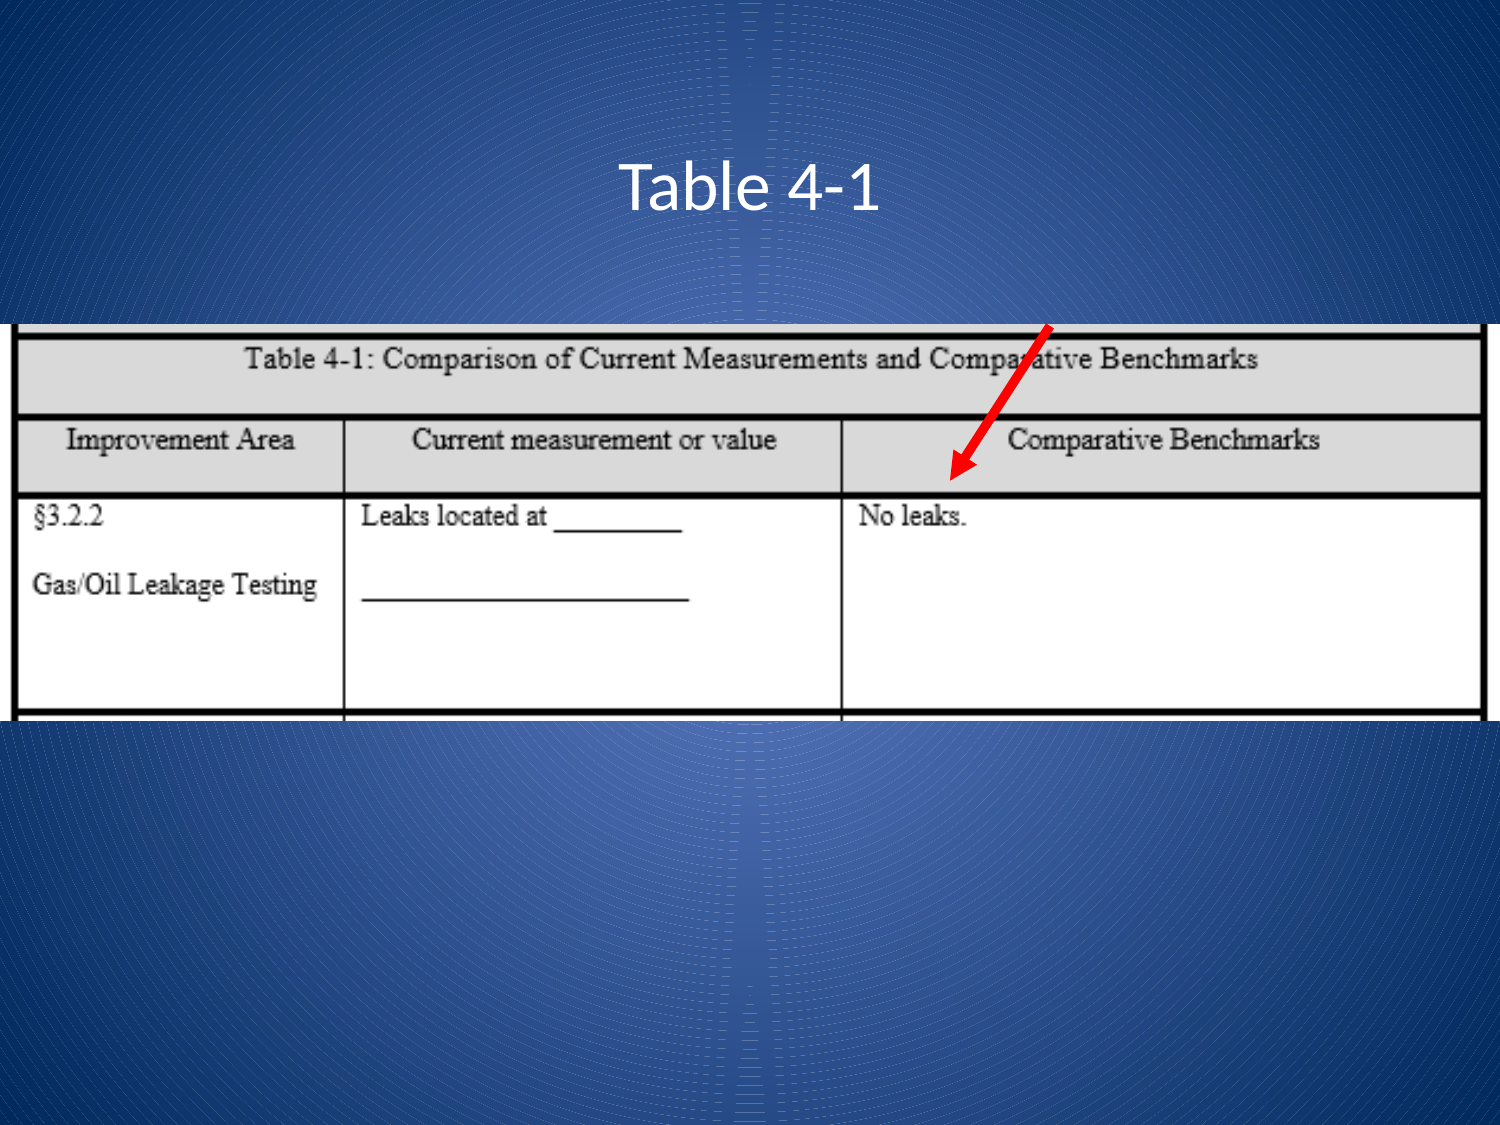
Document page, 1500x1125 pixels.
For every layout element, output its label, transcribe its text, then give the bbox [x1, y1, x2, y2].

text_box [949, 325, 1051, 481]
picture [0, 324, 1500, 721]
title Table 4-1 [75, 45, 1425, 233]
